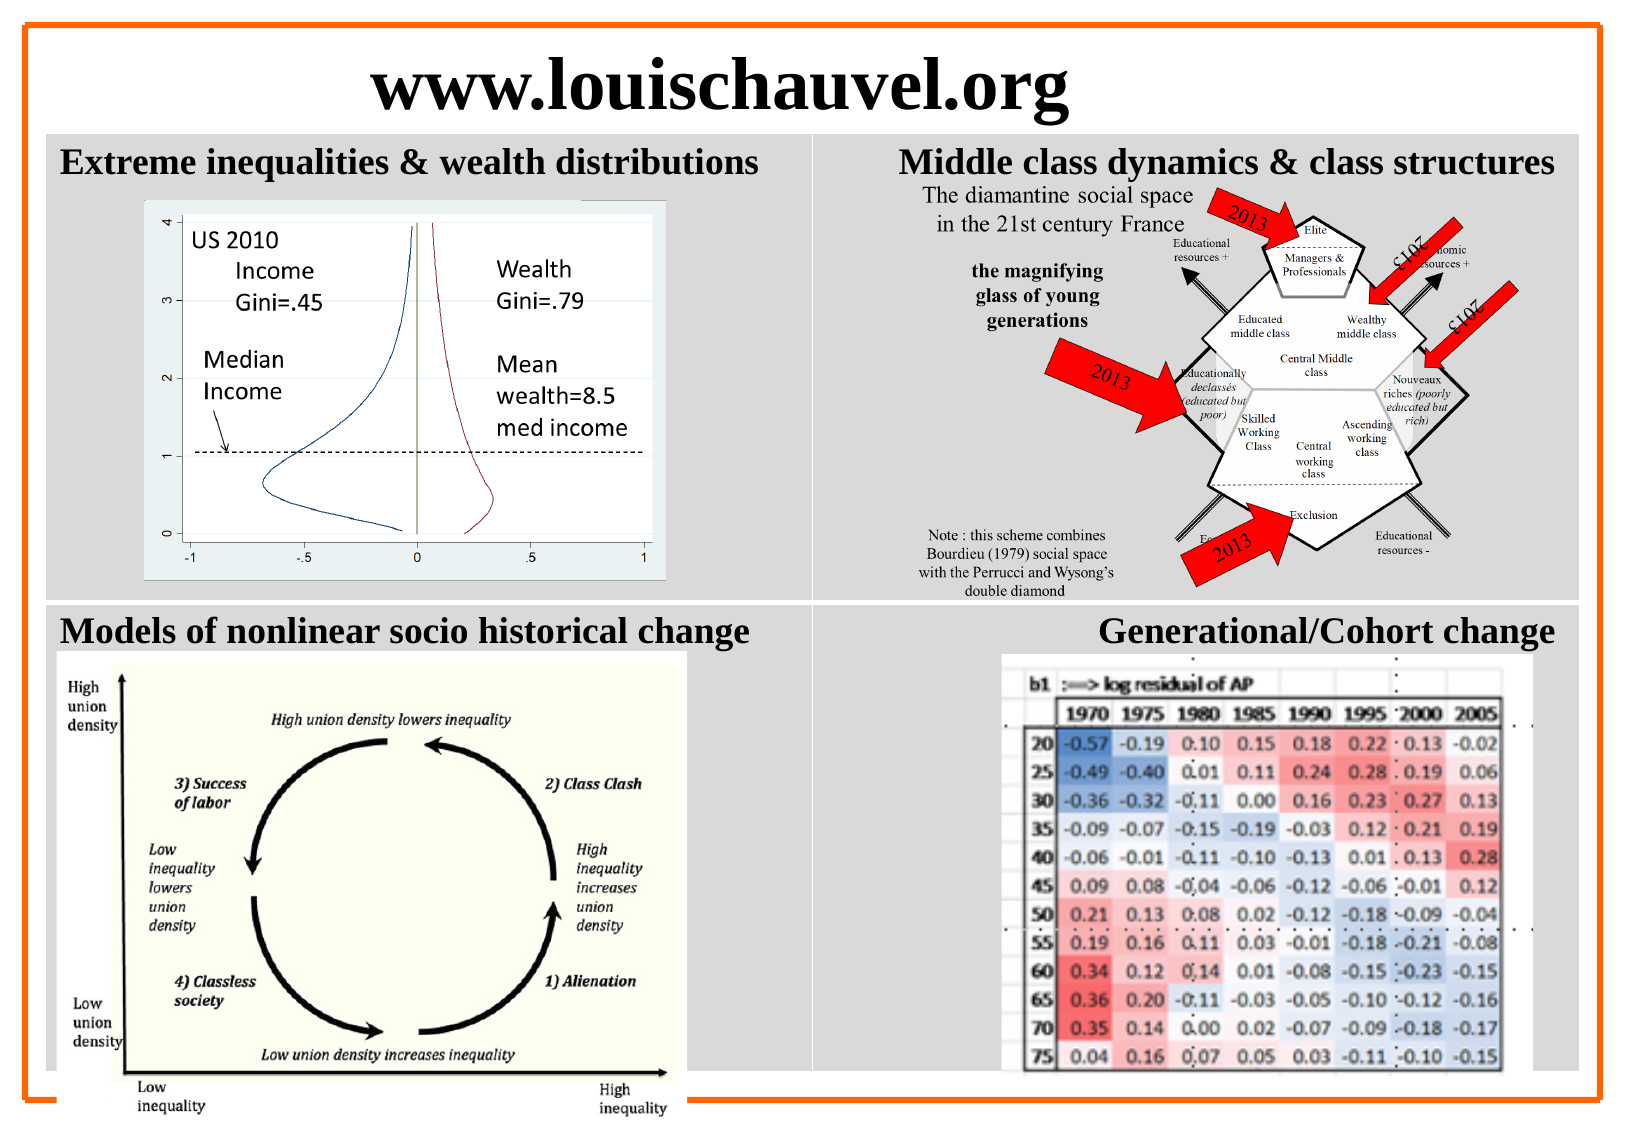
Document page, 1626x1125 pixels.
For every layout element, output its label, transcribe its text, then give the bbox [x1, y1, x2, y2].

table_cell Generational/Cohort change [813, 605, 1579, 1071]
table_header Middle class dynamics & class structures [813, 134, 1579, 600]
picture [1001, 654, 1534, 1076]
text_box www.louischauvel.org [355, 26, 1105, 132]
picture [56, 651, 688, 1121]
picture [906, 172, 1519, 610]
table_cell Models of nonlinear socio historical change [46, 605, 812, 1071]
picture [138, 195, 670, 585]
table_header Extreme inequalities & wealth distributions [46, 134, 812, 600]
